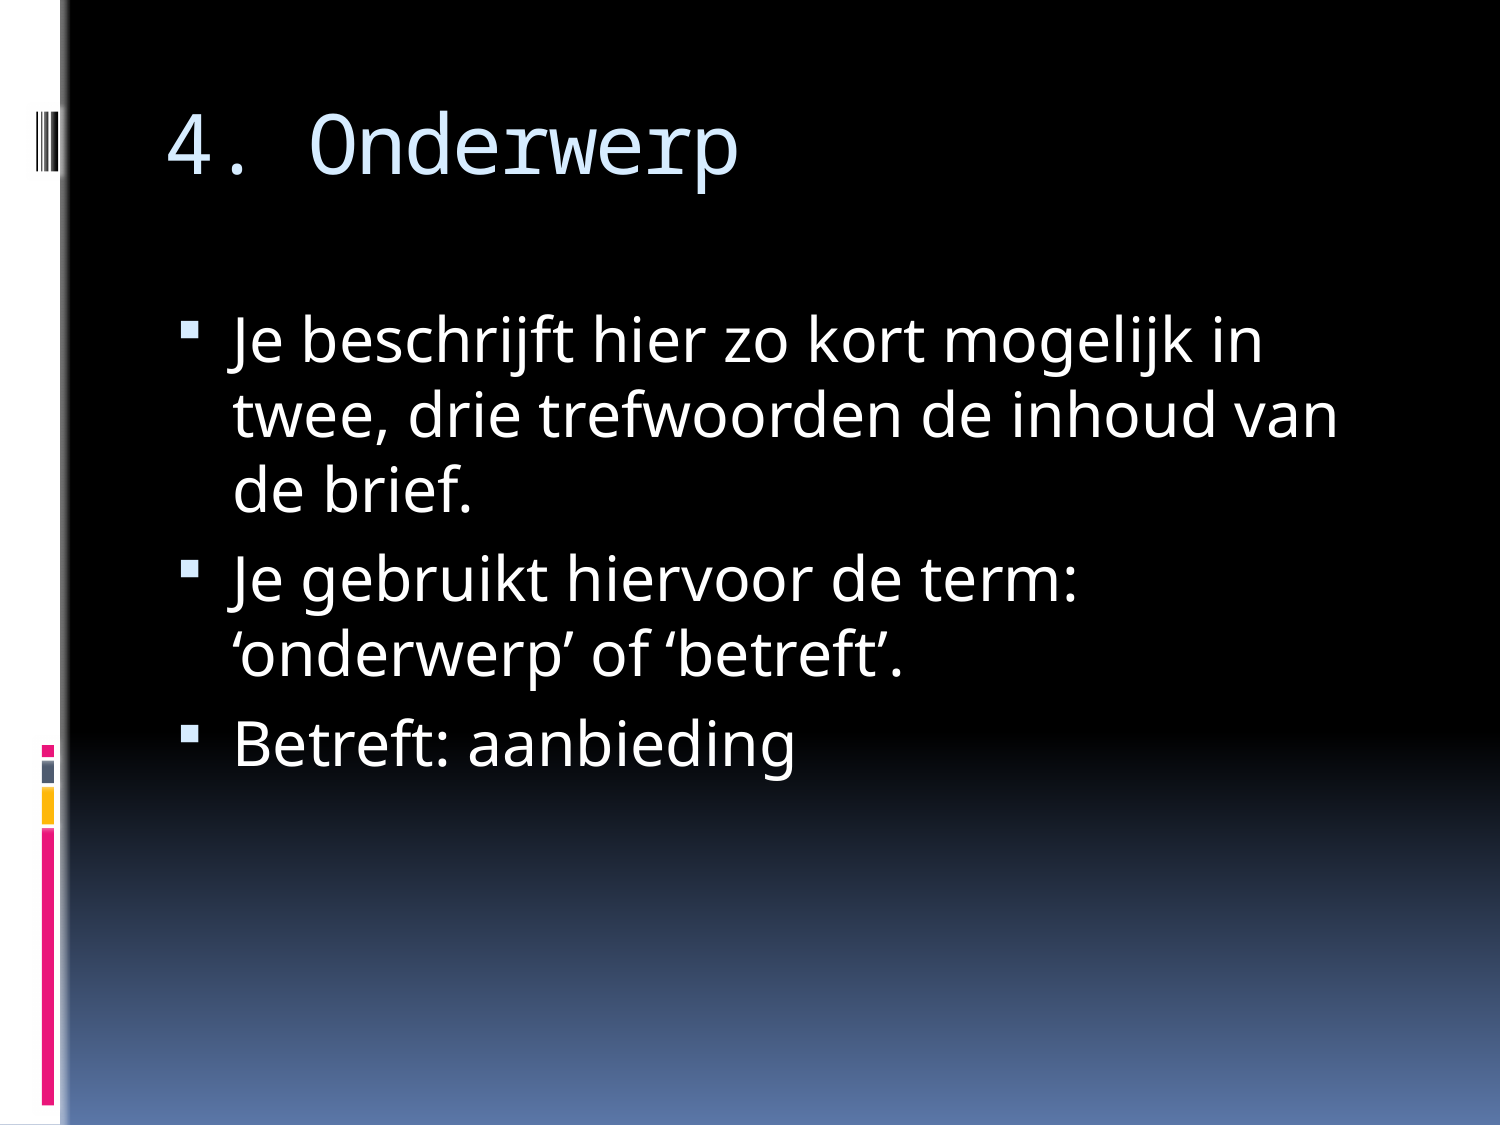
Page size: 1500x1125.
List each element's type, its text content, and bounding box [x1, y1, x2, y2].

list Je beschrijft hier zo kort mogelijk in twee, drie trefwoorden de inhoud van de brief. Je gebruikt hiervoor de term: ‘onderwerp’ of ‘betreft’. Betreft: aanbieding [150, 292, 1425, 1043]
title 4. Onderwerp [150, 83, 1425, 234]
